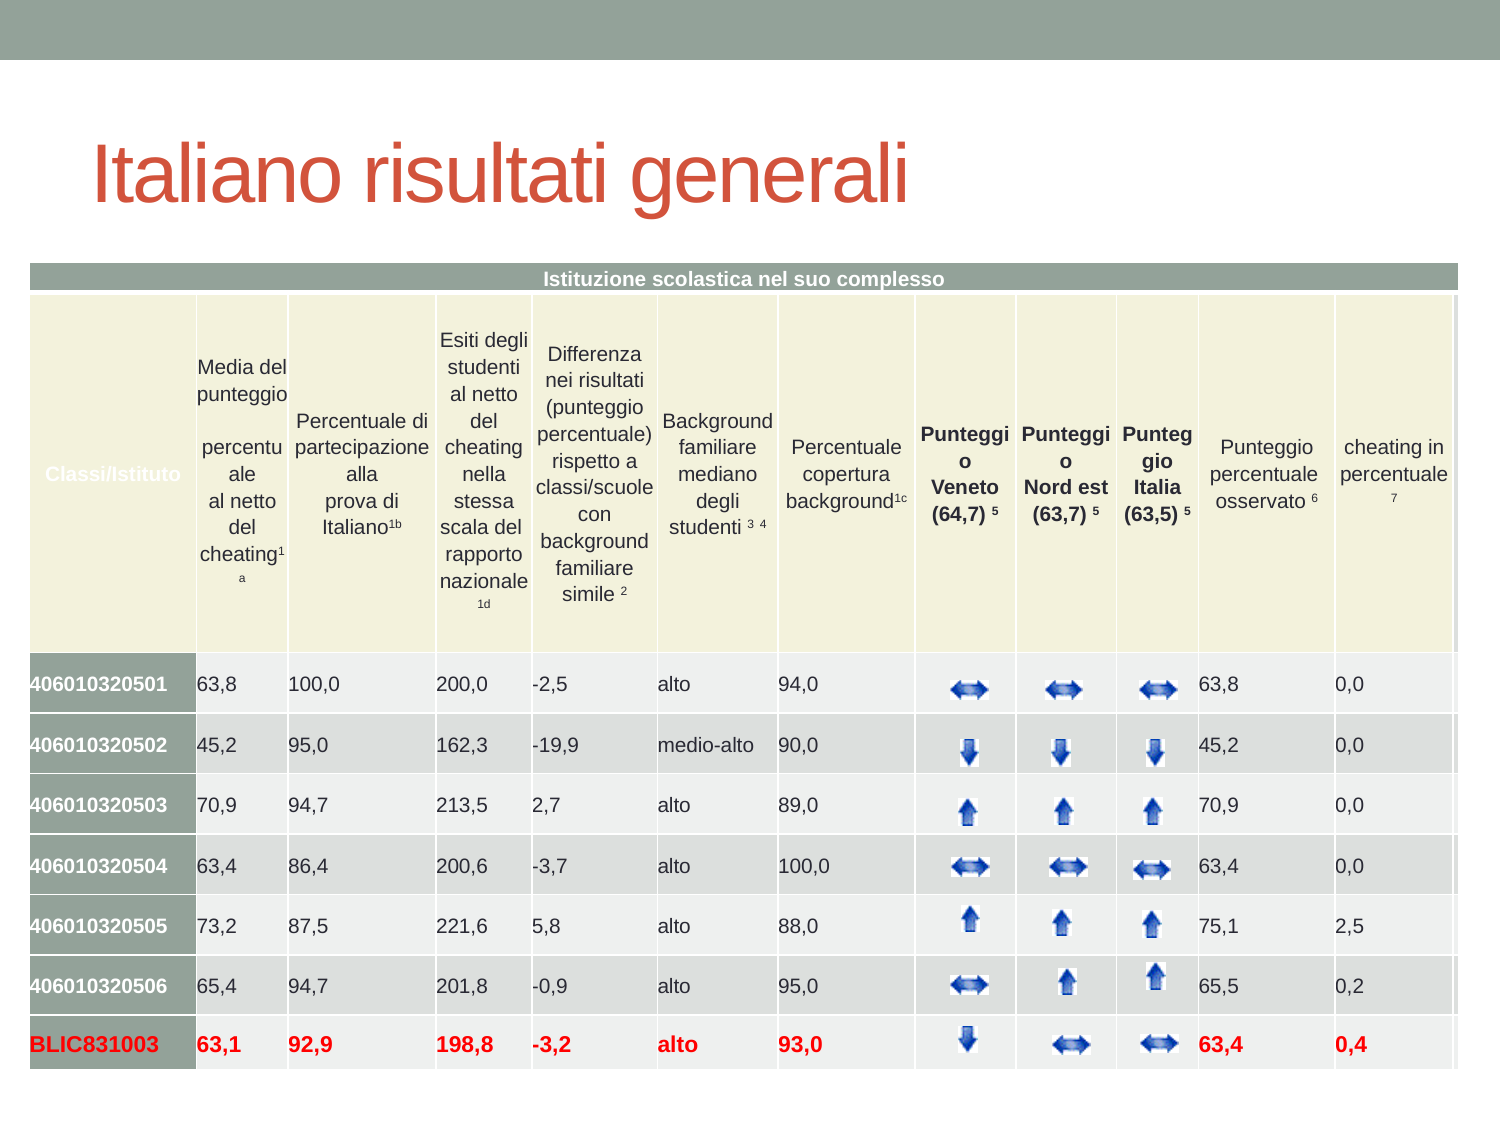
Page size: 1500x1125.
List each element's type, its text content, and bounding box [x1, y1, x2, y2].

table_cell 45,2 [1199, 714, 1334, 773]
table_cell [1017, 956, 1116, 1014]
table_cell Punteggio percentuale osservato 6 [1199, 295, 1334, 652]
table_cell 94,0 [779, 653, 914, 712]
table_cell 0,0 [1336, 653, 1452, 712]
table_cell 0,0 [1336, 714, 1452, 773]
picture [1140, 1033, 1179, 1054]
table_cell 70,9 [197, 774, 287, 833]
table_cell 92,9 [289, 1016, 435, 1069]
table_cell 0,0 [1336, 774, 1452, 833]
table_cell cheating in percentuale 7 [1336, 295, 1452, 652]
table_cell 201,8 [437, 956, 531, 1014]
picture [1057, 967, 1077, 995]
table_cell 95,0 [779, 956, 914, 1014]
table_cell 100,0 [779, 835, 914, 894]
table_cell 406010320504 [30, 835, 196, 894]
table_cell Punteggio Italia (63,5) 5 [1117, 295, 1198, 652]
table_cell Media del punteggio percentuale al netto del cheating1a [197, 295, 287, 652]
table_cell alto [658, 895, 777, 954]
table_cell Punteggio Nord est (63,7) 5 [1017, 295, 1116, 652]
table_cell 406010320506 [30, 956, 196, 1014]
table_cell 200,6 [437, 835, 531, 894]
table_cell [1117, 774, 1198, 833]
table_cell 406010320503 [30, 774, 196, 833]
picture [1145, 739, 1166, 767]
table_cell 63,8 [197, 653, 287, 712]
table_cell 45,2 [197, 714, 287, 773]
table_cell [1017, 714, 1116, 773]
picture [1045, 680, 1084, 700]
table_cell Classi/Istituto [30, 295, 196, 652]
table_cell 221,6 [437, 895, 531, 954]
picture [1052, 909, 1072, 937]
table_cell -3,2 [533, 1016, 657, 1069]
table_cell [916, 653, 1015, 712]
table_cell alto [658, 956, 777, 1014]
table_cell 100,0 [289, 653, 435, 712]
table_cell [1117, 1016, 1198, 1069]
table_cell alto [658, 653, 777, 712]
table_cell [1454, 1016, 1458, 1069]
picture [1133, 860, 1172, 880]
picture [1143, 797, 1163, 825]
table_cell [1454, 653, 1458, 712]
table_cell 63,1 [197, 1016, 287, 1069]
title Italiano risultati generali [75, 87, 1425, 210]
table_cell [916, 835, 1015, 894]
text_box [0, 210, 1500, 286]
table_cell 0,2 [1336, 956, 1452, 1014]
table_cell 87,5 [289, 895, 435, 954]
table_cell -19,9 [533, 714, 657, 773]
table_cell 200,0 [437, 653, 531, 712]
picture [959, 739, 980, 767]
table_cell [1454, 956, 1458, 1014]
picture [951, 857, 990, 877]
table_cell alto [658, 774, 777, 833]
table_cell BLIC831003 [30, 1016, 196, 1069]
table_cell 94,7 [289, 956, 435, 1014]
picture [958, 798, 978, 826]
table_cell 88,0 [779, 895, 914, 954]
table_cell 63,4 [197, 835, 287, 894]
table_cell [1017, 895, 1116, 954]
table_cell [1017, 653, 1116, 712]
table_cell [916, 714, 1015, 773]
table_cell -0,9 [533, 956, 657, 1014]
table_cell 75,1 [1199, 895, 1334, 954]
table_cell 406010320501 [30, 653, 196, 712]
picture [1142, 910, 1162, 938]
picture [950, 680, 989, 700]
table_cell [1017, 1016, 1116, 1069]
table_cell 63,8 [1199, 653, 1334, 712]
table_cell 70,9 [1199, 774, 1334, 833]
table_cell 73,2 [197, 895, 287, 954]
table_cell 5,8 [533, 895, 657, 954]
table_cell Percentuale di partecipazione alla prova di Italiano1b [289, 295, 435, 652]
table_cell 406010320502 [30, 714, 196, 773]
table_cell [1017, 835, 1116, 894]
table_cell [1454, 295, 1458, 652]
table_cell Differenza nei risultati (punteggio percentuale) rispetto a classi/scuole con background familiare simile 2 [533, 295, 657, 652]
table_cell 89,0 [779, 774, 914, 833]
table_cell 65,5 [1199, 956, 1334, 1014]
table_cell 86,4 [289, 835, 435, 894]
picture [1146, 962, 1166, 990]
table_cell [1017, 774, 1116, 833]
table_cell [1454, 835, 1458, 894]
picture [1051, 739, 1071, 767]
table_header Istituzione scolastica nel suo complesso [30, 286, 1458, 290]
table_cell Percentuale copertura background1c [779, 295, 914, 652]
table_cell 213,5 [437, 774, 531, 833]
picture [958, 1025, 978, 1053]
table_cell 63,4 [1199, 1016, 1334, 1069]
table_cell [1454, 895, 1458, 954]
table_cell 95,0 [289, 714, 435, 773]
table_cell 198,8 [437, 1016, 531, 1069]
table_cell 63,4 [1199, 835, 1334, 894]
table_cell alto [658, 1016, 777, 1069]
table_cell alto [658, 835, 777, 894]
table_cell Esiti degli studenti al netto del cheating nella stessa scala del rapporto nazionale 1d [437, 295, 531, 652]
picture [1052, 1035, 1091, 1055]
table_cell [1454, 774, 1458, 833]
table_cell [1454, 714, 1458, 773]
table_cell [916, 774, 1015, 833]
table_cell -3,7 [533, 835, 657, 894]
table_cell 162,3 [437, 714, 531, 773]
picture [960, 904, 980, 932]
table_cell Punteggio Veneto (64,7) 5 [916, 295, 1015, 652]
table_cell 90,0 [779, 714, 914, 773]
table_cell 2,7 [533, 774, 657, 833]
picture [1139, 680, 1178, 700]
table_cell [1117, 895, 1198, 954]
table_cell [1117, 956, 1198, 1014]
table_cell [1117, 653, 1198, 712]
table_cell 2,5 [1336, 895, 1452, 954]
table_cell 93,0 [779, 1016, 914, 1069]
table_cell 94,7 [289, 774, 435, 833]
table_cell [916, 895, 1015, 954]
table_cell [1117, 835, 1198, 894]
table_cell medio-alto [658, 714, 777, 773]
table_cell 406010320505 [30, 895, 196, 954]
table_cell [916, 1016, 1015, 1069]
table_cell 0,0 [1336, 835, 1452, 894]
picture [950, 975, 989, 995]
table_cell -2,5 [533, 653, 657, 712]
table_cell [1117, 714, 1198, 773]
table_cell 0,4 [1336, 1016, 1452, 1069]
picture [1049, 857, 1088, 877]
table_cell 65,4 [197, 956, 287, 1014]
table_cell Background familiare mediano degli studenti 3 4 [658, 295, 777, 652]
picture [1054, 797, 1074, 825]
table_cell [916, 956, 1015, 1014]
